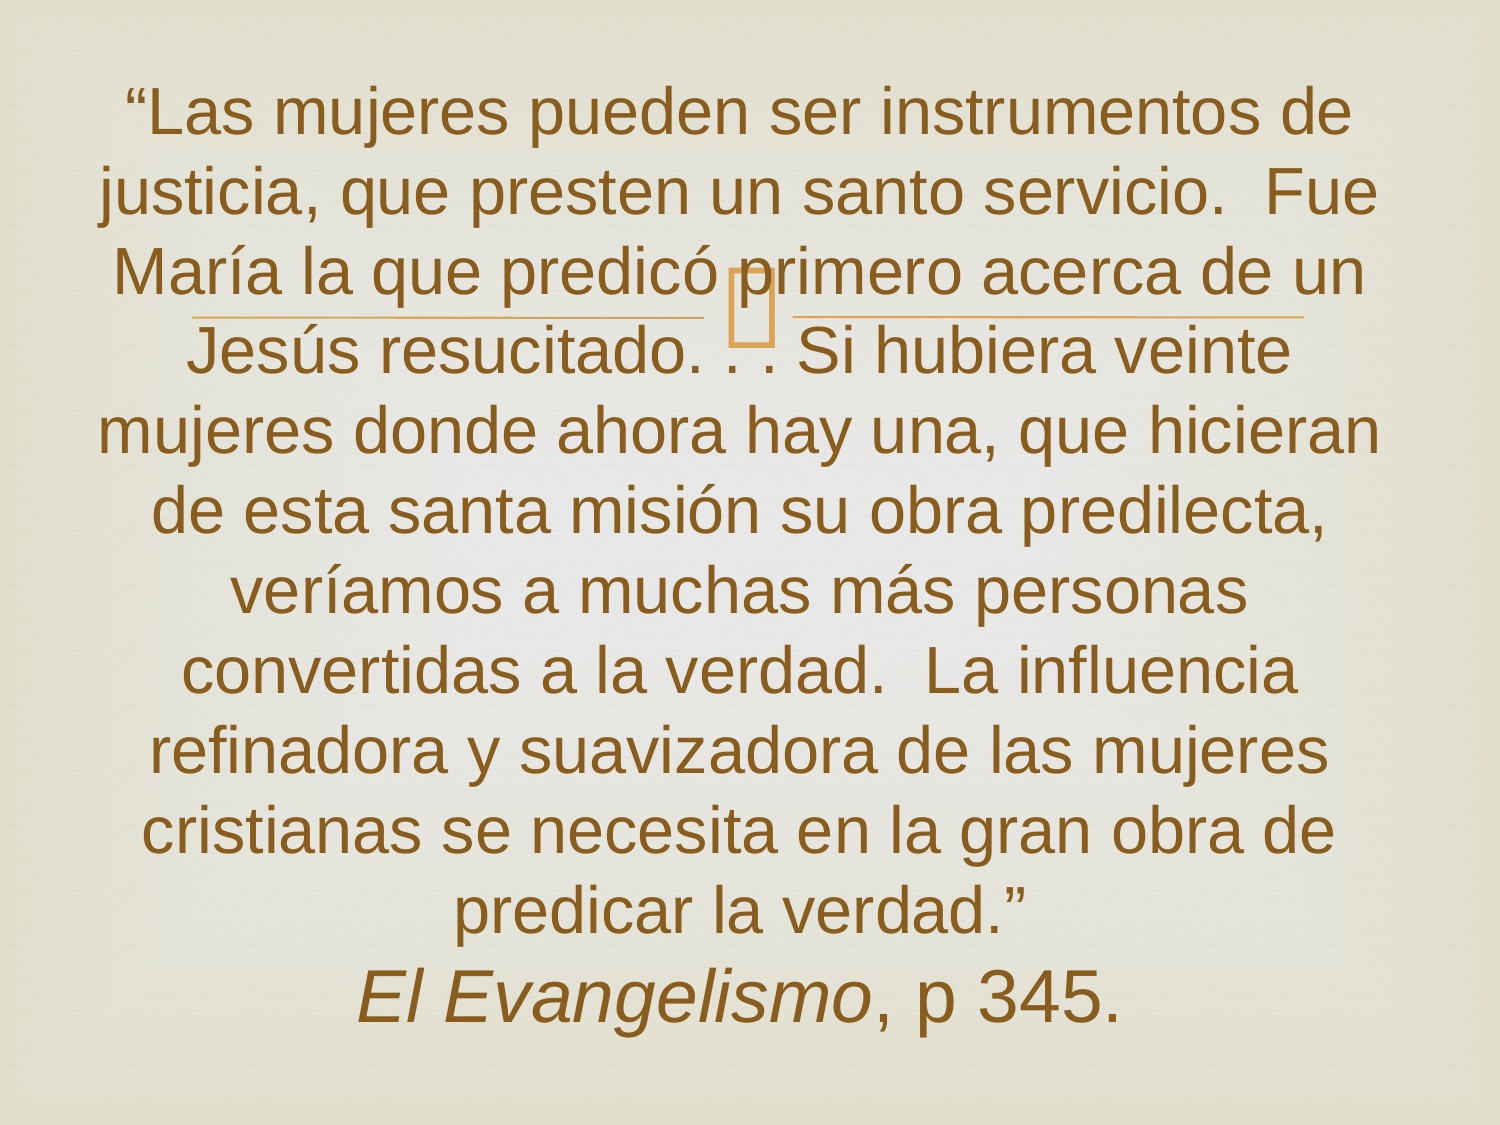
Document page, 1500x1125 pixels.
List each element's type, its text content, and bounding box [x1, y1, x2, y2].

title “Las mujeres pueden ser instrumentos de justicia, que presten un santo servicio. Fue María la que predicó primero acerca de un Jesús resucitado. . . Si hubiera veinte mujeres donde ahora hay una, que hicieran de esta santa misión su obra predilecta, veríamos a muchas más personas convertidas a la verdad. La influencia refinadora y suavizadora de las mujeres cristianas se necesita en la gran obra de predicar la verdad.” El Evangelismo, p 345. [76, 54, 1404, 1050]
